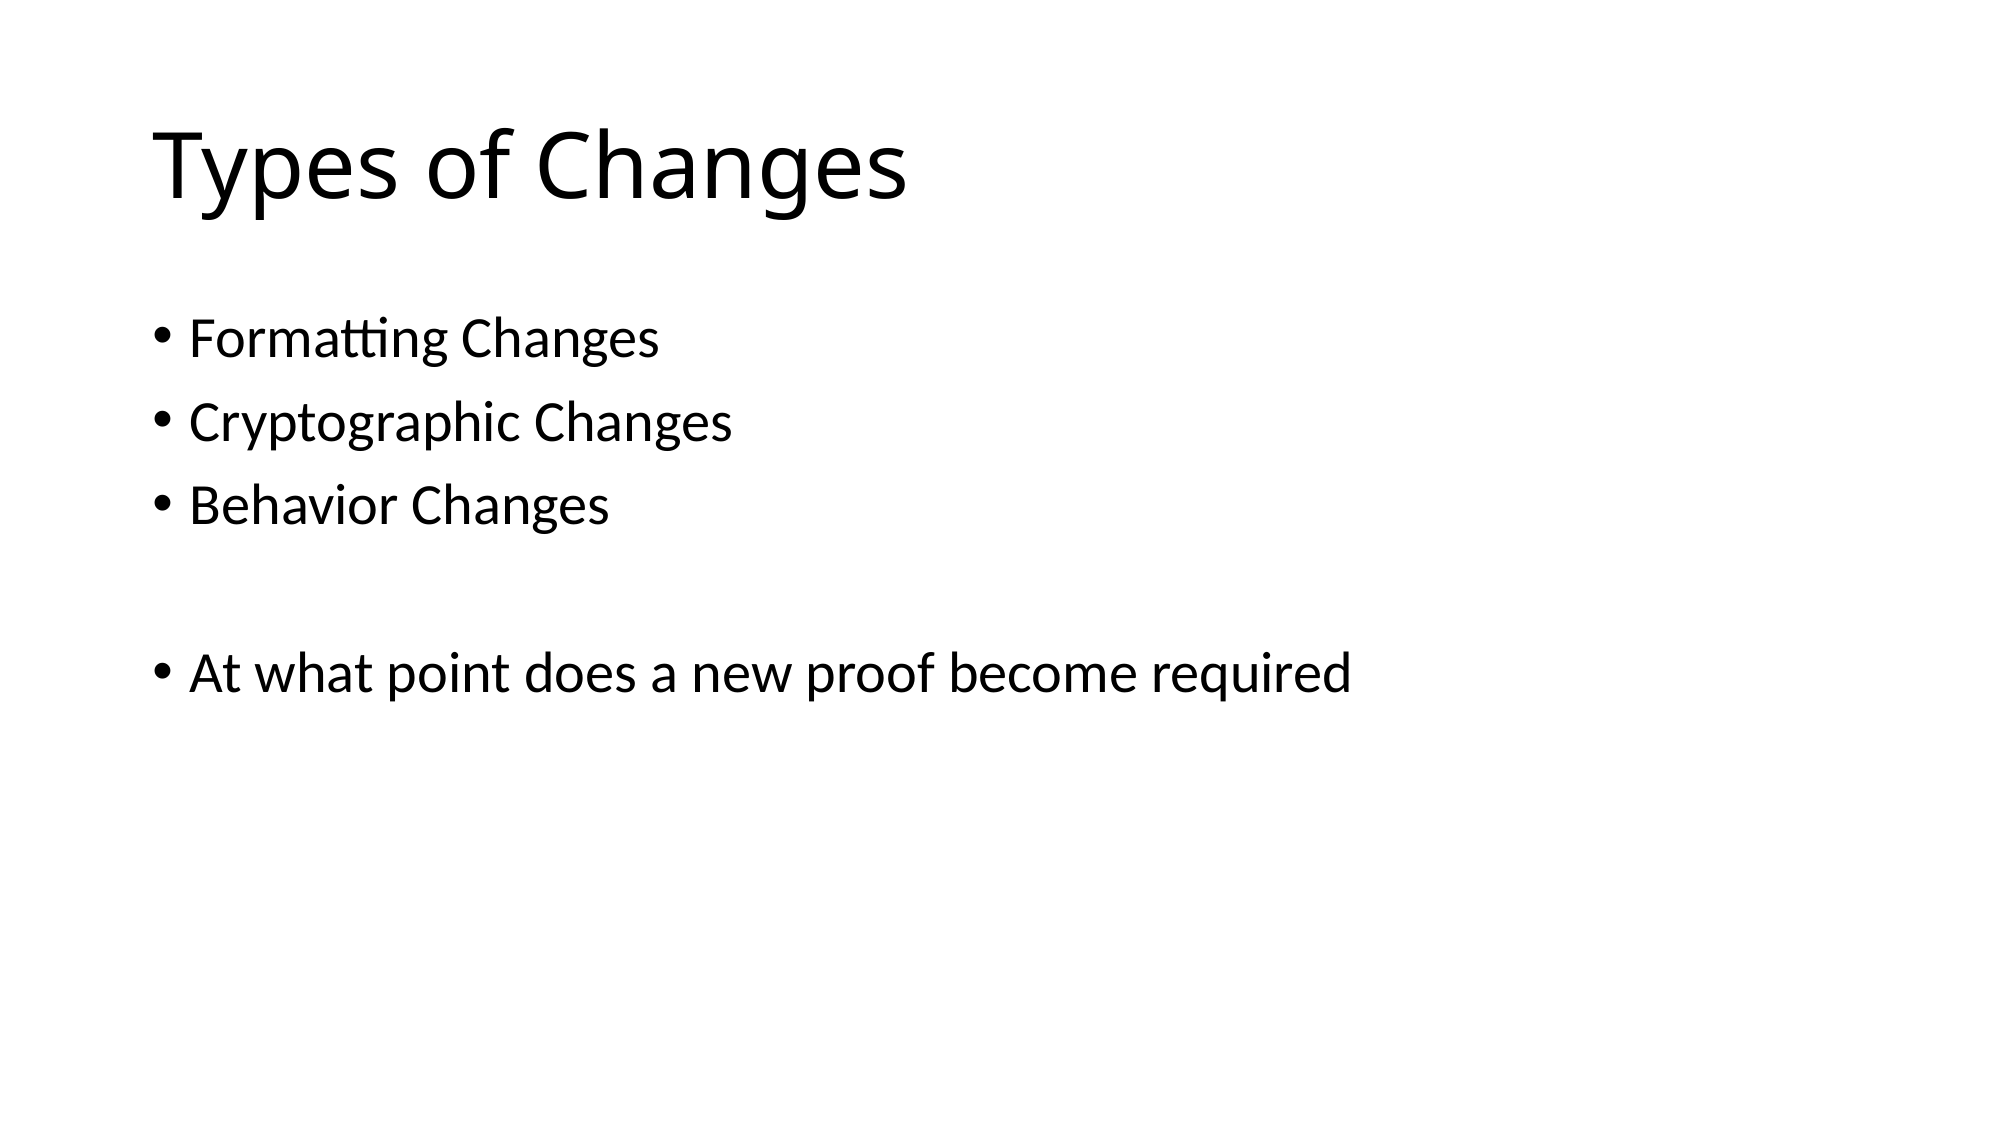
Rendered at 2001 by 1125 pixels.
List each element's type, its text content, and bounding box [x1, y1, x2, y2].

title Types of Changes [137, 59, 1863, 278]
list Formatting Changes Cryptographic Changes Behavior Changes At what point does a new proof become required [137, 299, 1863, 1014]
